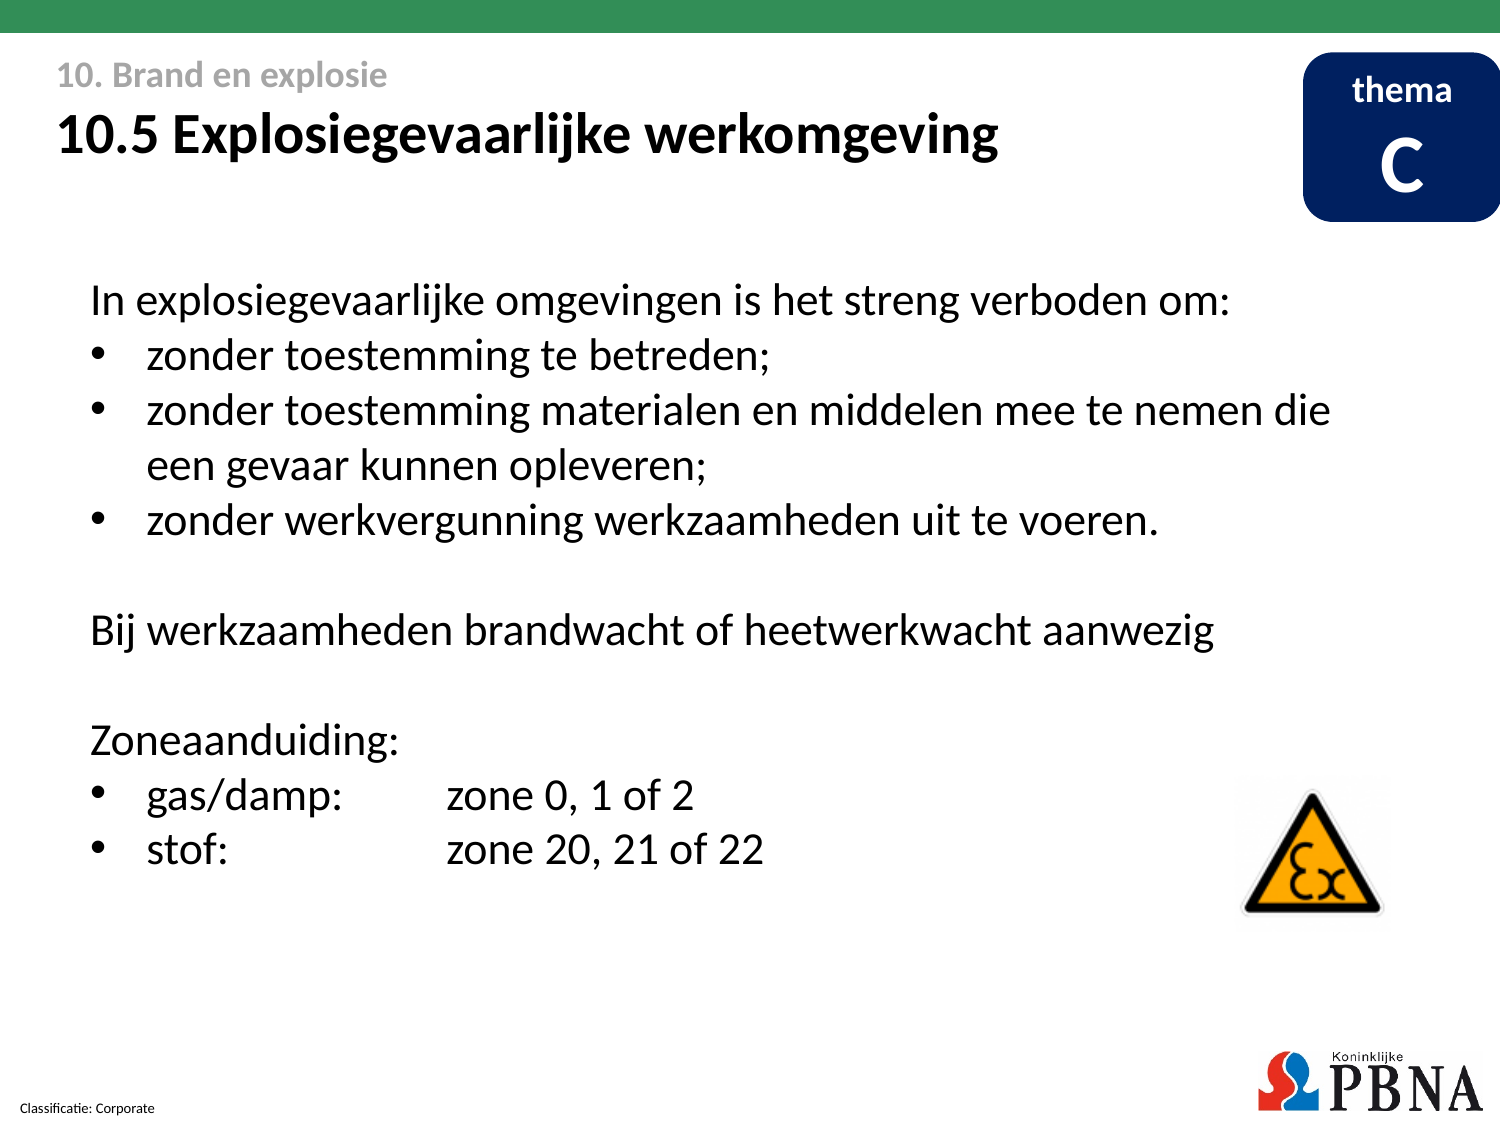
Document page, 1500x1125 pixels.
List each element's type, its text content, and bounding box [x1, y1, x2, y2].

list In explosiegevaarlijke omgevingen is het streng verboden om: zonder toestemming te betreden; zonder toestemming materialen en middelen mee te nemen die een gevaar kunnen opleveren; zonder werkvergunning werkzaamheden uit te voeren. Bij werkzaamheden brandwacht of heetwerkwacht aanwezig Zoneaanduiding: gas/damp: zone 0, 1 of 2 stof: zone 20, 21 of 22 [75, 262, 1425, 1005]
text_box [0, 0, 1500, 33]
title 10. Brand en explosie 10.5 Explosiegevaarlijke werkomgeving [40, 42, 1391, 231]
text_box thema C [1303, 52, 1500, 222]
picture [1233, 774, 1391, 932]
picture [1257, 1051, 1483, 1112]
